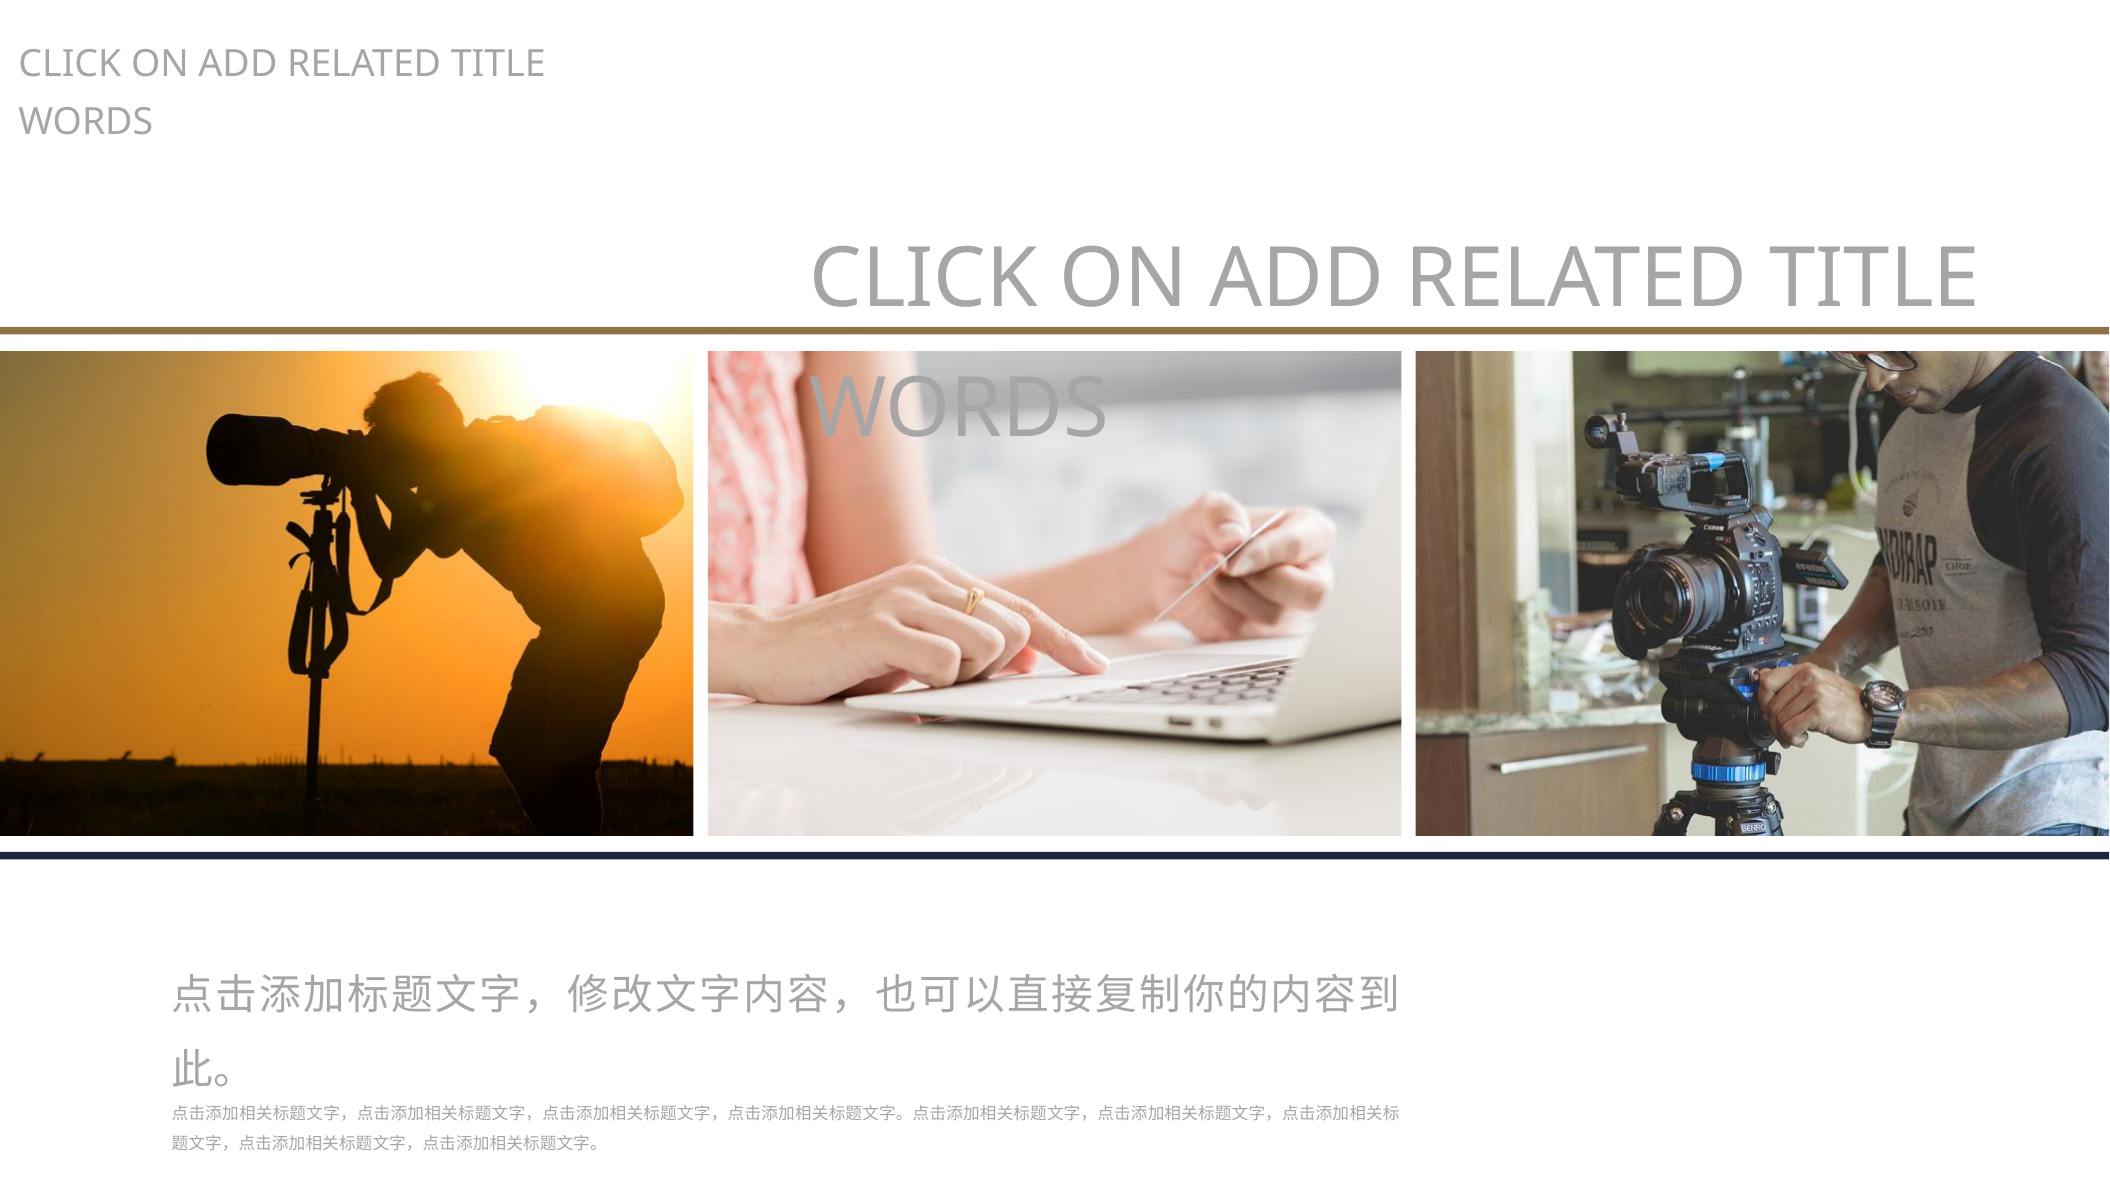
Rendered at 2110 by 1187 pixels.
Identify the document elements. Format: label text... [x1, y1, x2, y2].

text_box CLICK ON ADD RELATED TITLE WORDS [3, 18, 595, 150]
text_box [0, 326, 794, 335]
text_box CLICK ON ADD RELATED TITLE WORDS [794, 185, 2110, 461]
text_box [707, 350, 1402, 836]
text_box [0, 350, 694, 836]
text_box [1415, 461, 2110, 836]
text_box 点击添加标题文字，修改文字内容，也可以直接复制你的内容到此。 点击添加相关标题文字，点击添加相关标题文字，点击添加相关标题文字，点击添加相关标题文字。点击添加相关标题文字，点击添加相关标题文字，点击添加相关标题文字，点击添加相关标题文字，点击添加相关标题文字。 [156, 935, 1416, 1161]
text_box [0, 851, 2110, 860]
